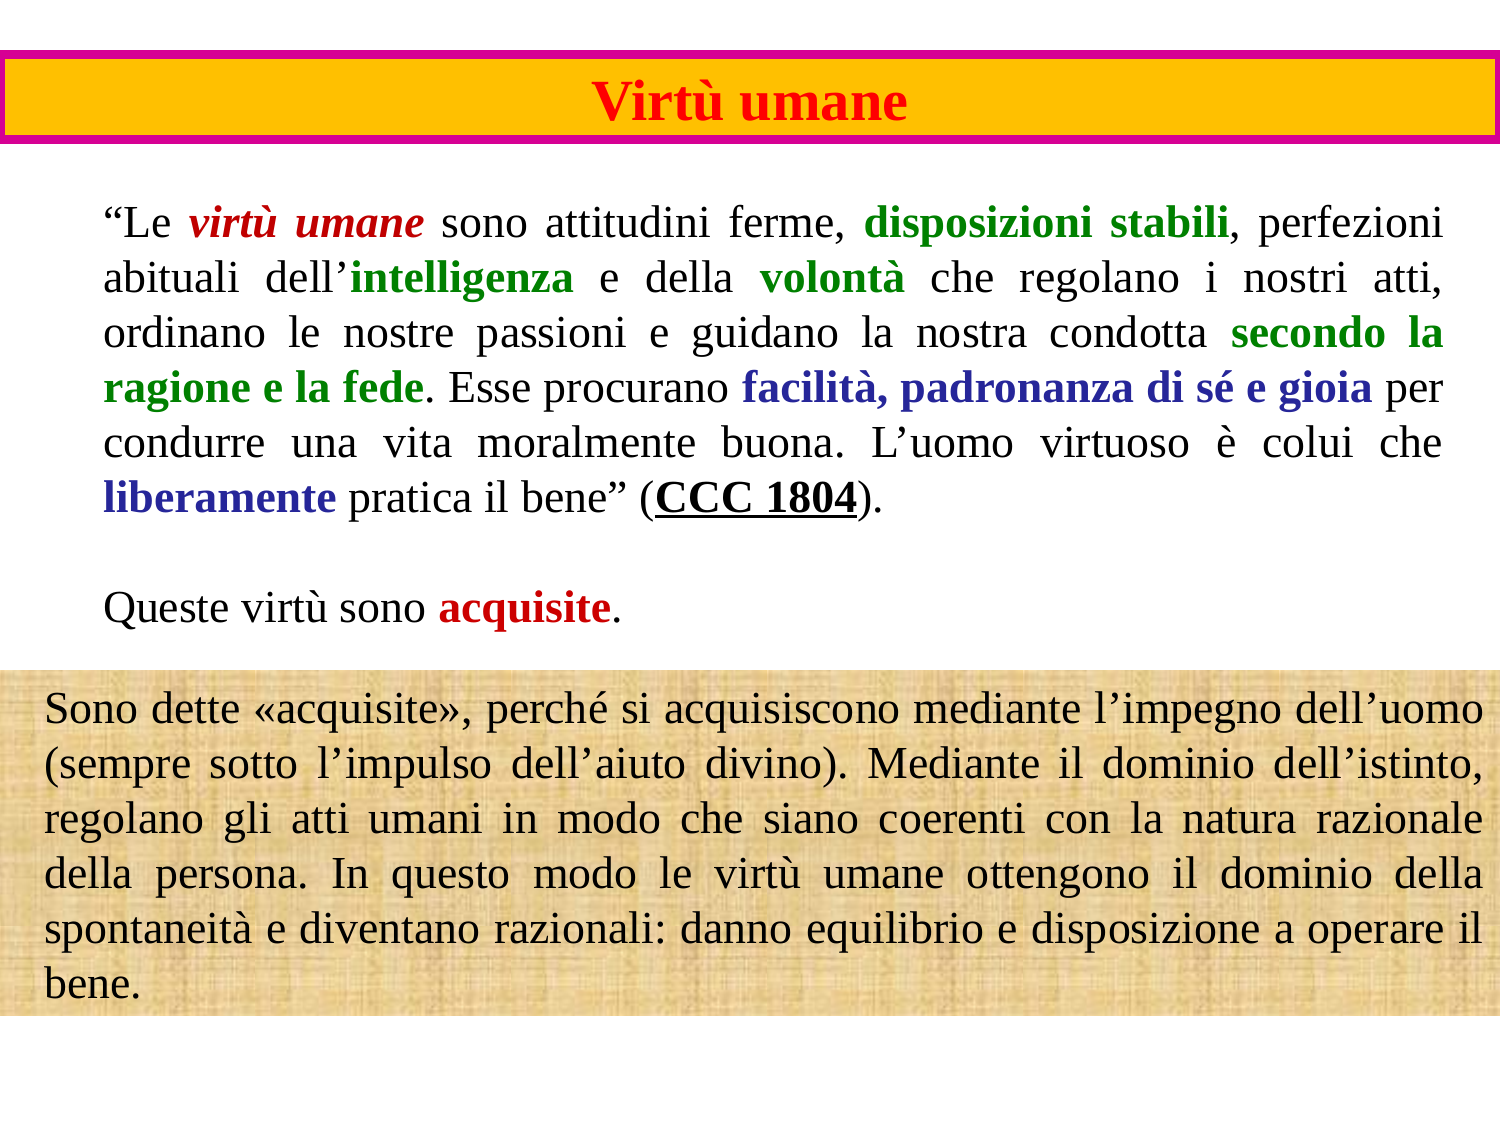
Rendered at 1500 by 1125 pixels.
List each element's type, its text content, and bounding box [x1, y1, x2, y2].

text_box Sono dette «acquisite», perché si acquisiscono mediante l’impegno dell’uomo (sempre sotto l’impulso dell’aiuto divino). Mediante il dominio dell’istinto, regolano gli atti umani in modo che siano coerenti con la natura razionale della persona. In questo modo le virtù umane ottengono il dominio della spontaneità e diventano razionali: danno equilibrio e disposizione a operare il bene. [0, 670, 1500, 1016]
text_box Virtù umane [0, 54, 1500, 140]
text_box “Le virtù umane sono attitudini ferme, disposizioni stabili, perfezioni abituali dell’intelligenza e della volontà che regolano i nostri atti, ordinano le nostre passioni e guidano la nostra condotta secondo la ragione e la fede. Esse procurano facilità, padronanza di sé e gioia per condurre una vita moralmente buona. L’uomo virtuoso è colui che liberamente pratica il bene” (CCC 1804). Queste virtù sono acquisite. [88, 184, 1459, 640]
